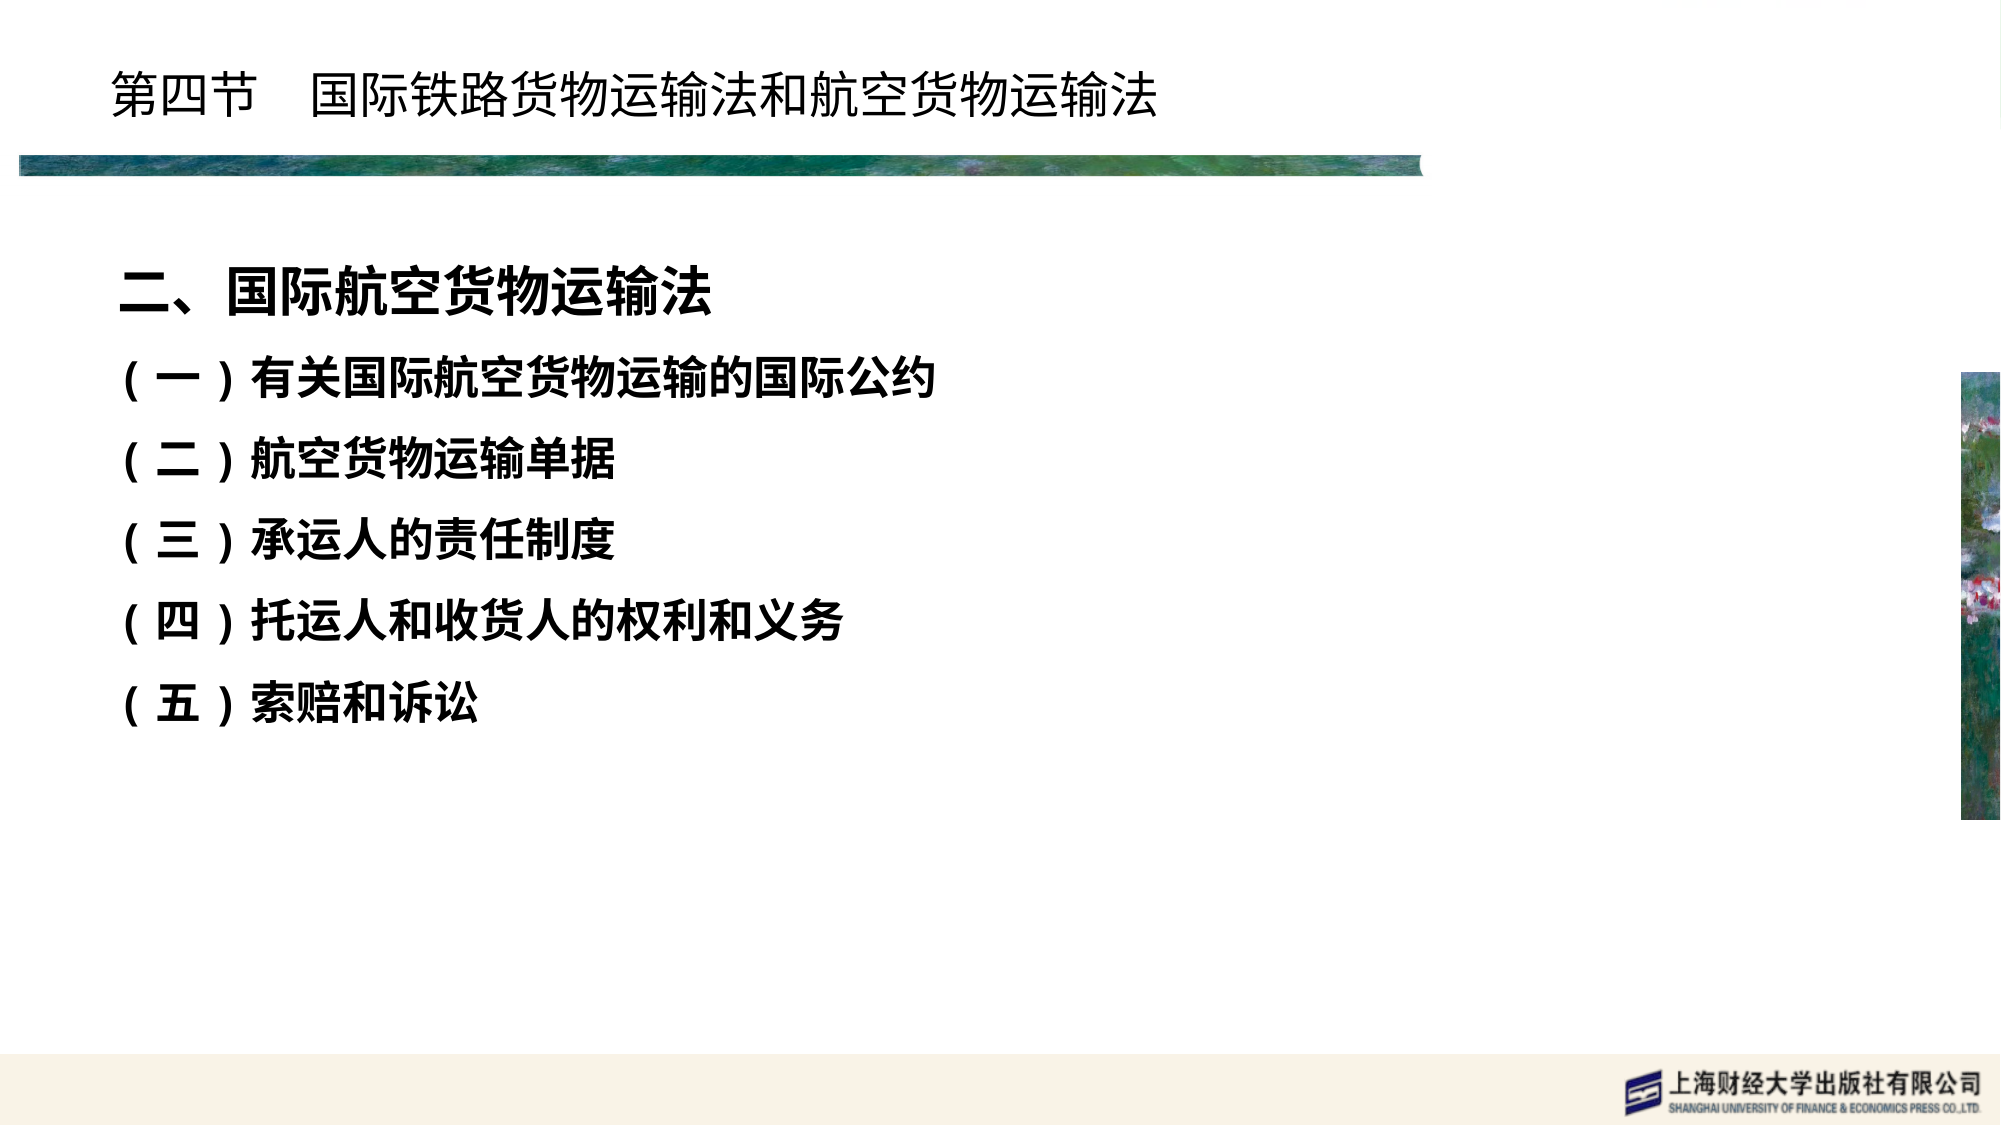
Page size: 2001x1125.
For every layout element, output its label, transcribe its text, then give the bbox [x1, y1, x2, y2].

title 第四节 国际铁路货物运输法和航空货物运输法 [94, 42, 1451, 146]
picture [0, 0, 2001, 1125]
list 二、国际航空货物运输法 (一)有关国际航空货物运输的国际公约 (二)航空货物运输单据 (三)承运人的责任制度 (四)托运人和收货人的权利和义务 (五)索赔和诉讼 [102, 233, 1898, 1032]
